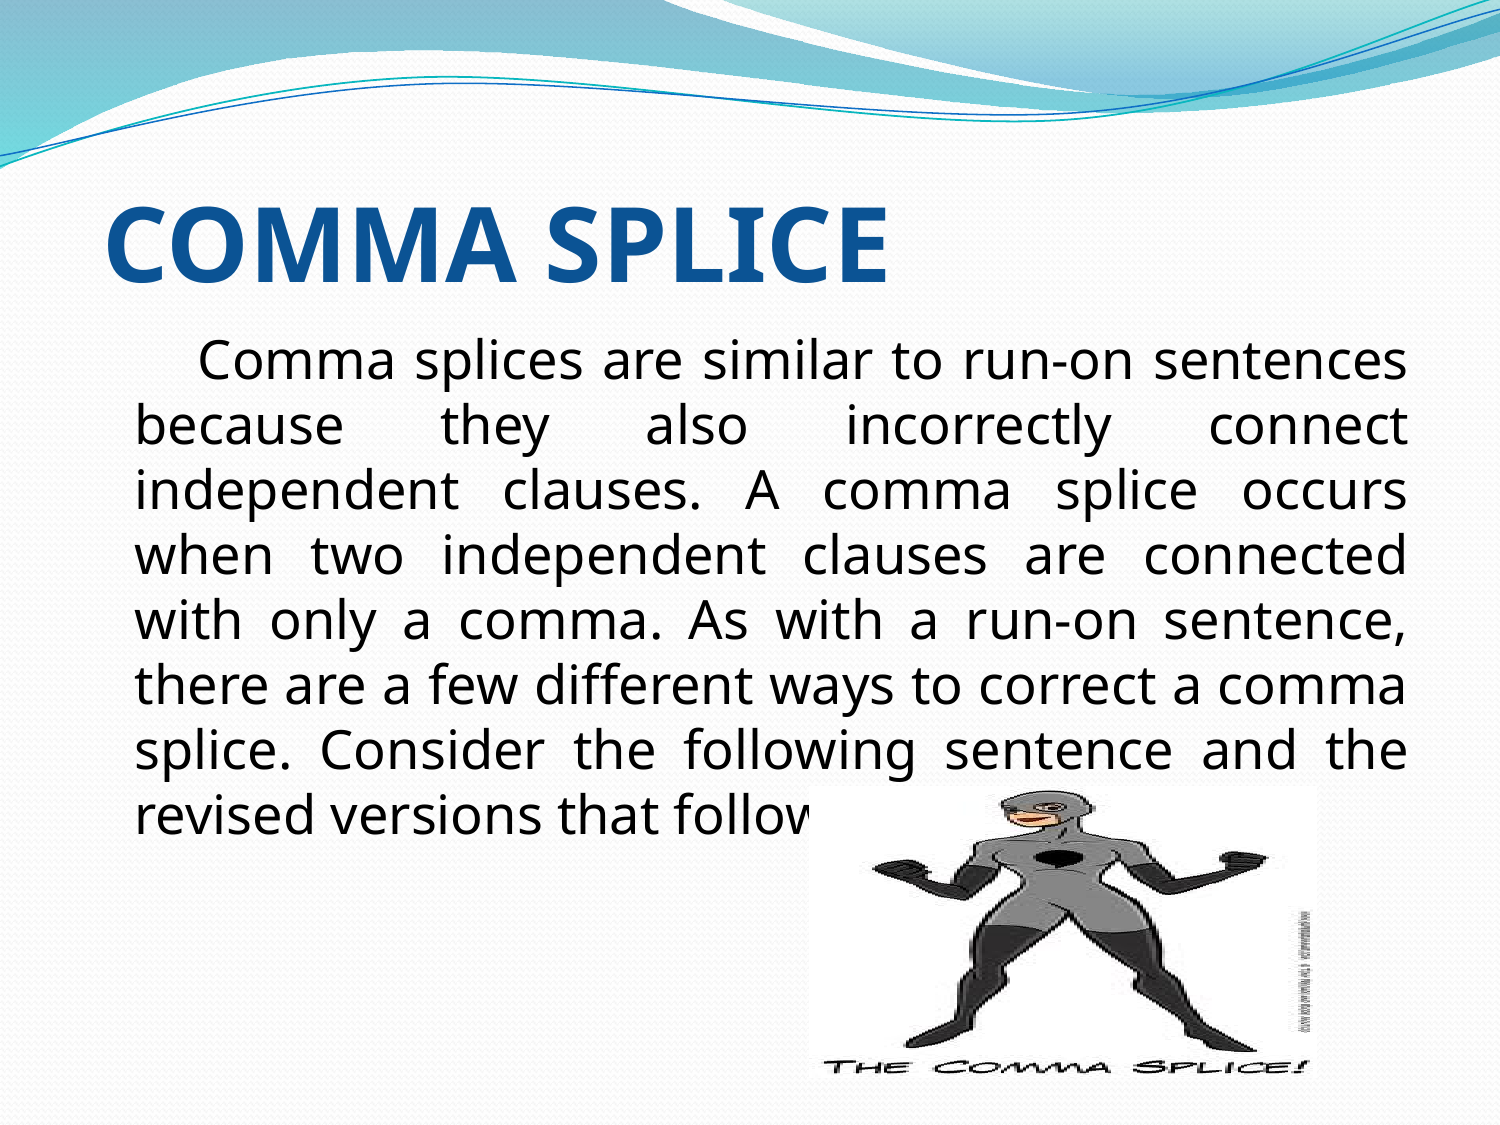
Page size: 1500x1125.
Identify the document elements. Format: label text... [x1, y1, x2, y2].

picture [808, 786, 1318, 1078]
list Comma splices are similar to run-on sentences because they also incorrectly connect independent clauses. A comma splice occurs when two independent clauses are connected with only a comma. As with a run-on sentence, there are a few different ways to correct a comma splice. Consider the following sentence and the revised versions that follow it. [75, 317, 1425, 1125]
title COMMA SPLICE [75, 115, 1425, 303]
